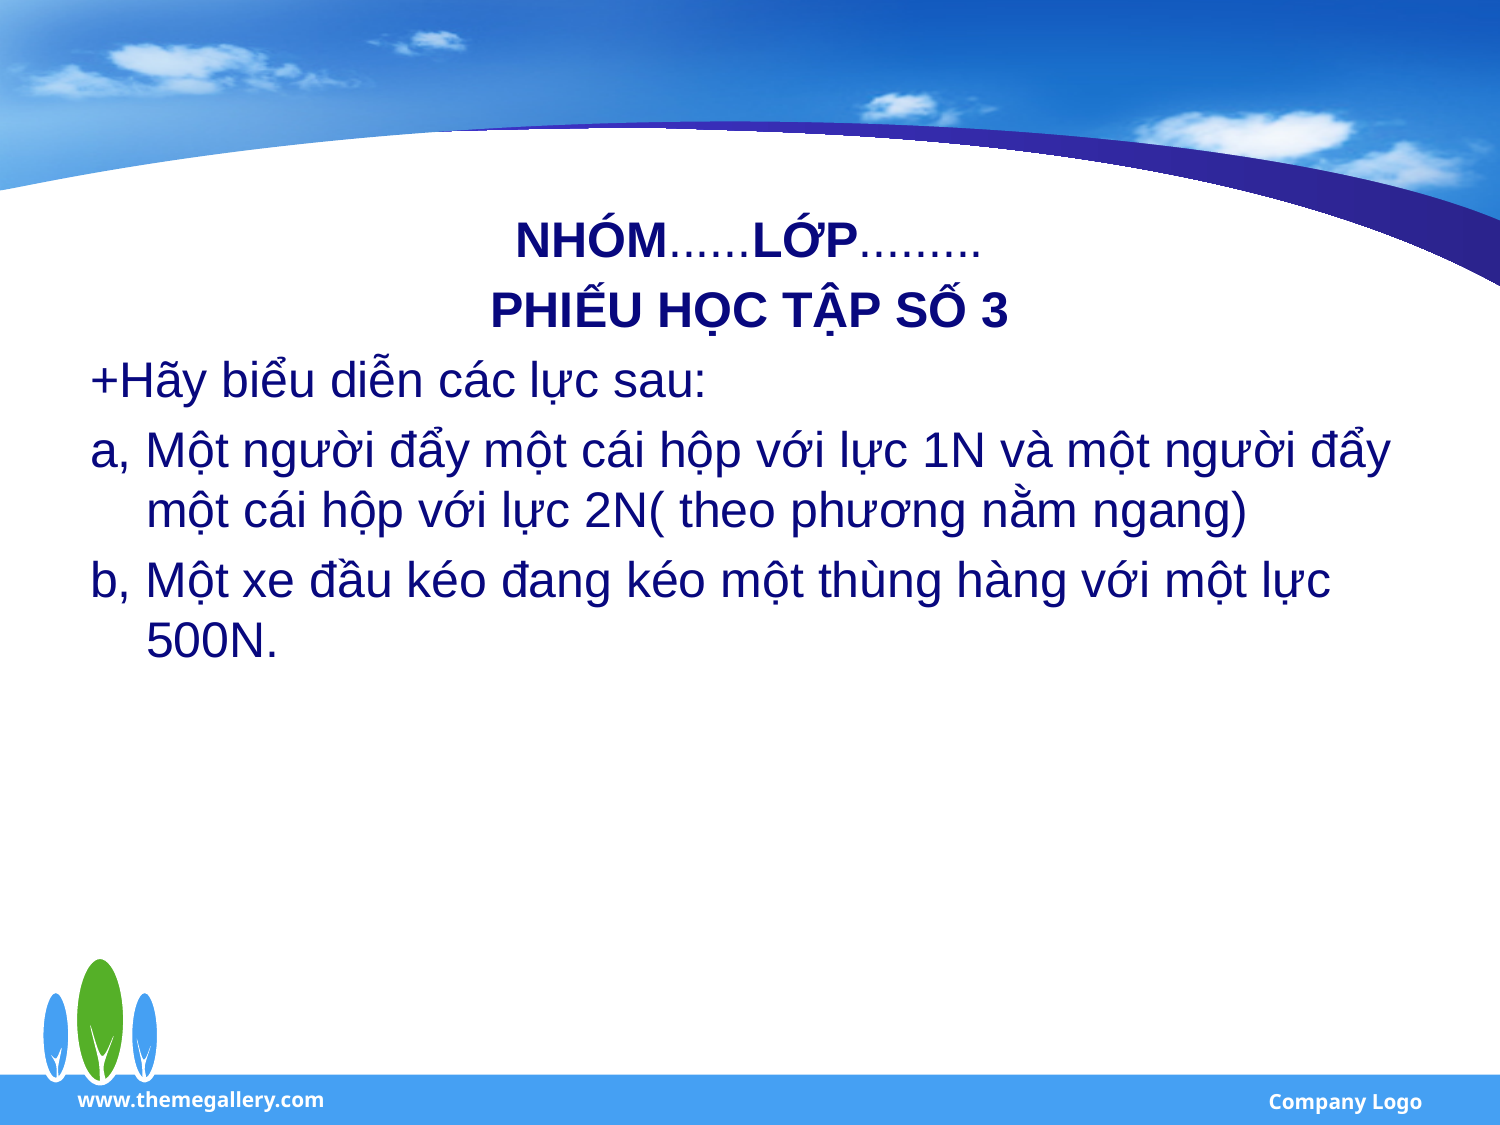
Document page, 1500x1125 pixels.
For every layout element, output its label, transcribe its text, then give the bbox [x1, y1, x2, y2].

picture [0, 0, 1500, 221]
list NHÓM......LỚP......... PHIẾU HỌC TẬP SỐ 3 +Hãy biểu diễn các lực sau: a, Một người đẩy một cái hộp với lực 1N và một người đẩy một cái hộp với lực 2N( theo phương nằm ngang) b, Một xe đầu kéo đang kéo một thùng hàng với một lực 500N. [74, 199, 1426, 1038]
slide_number www.themegallery.com [62, 1078, 476, 1113]
footer Company Logo [987, 1080, 1438, 1113]
